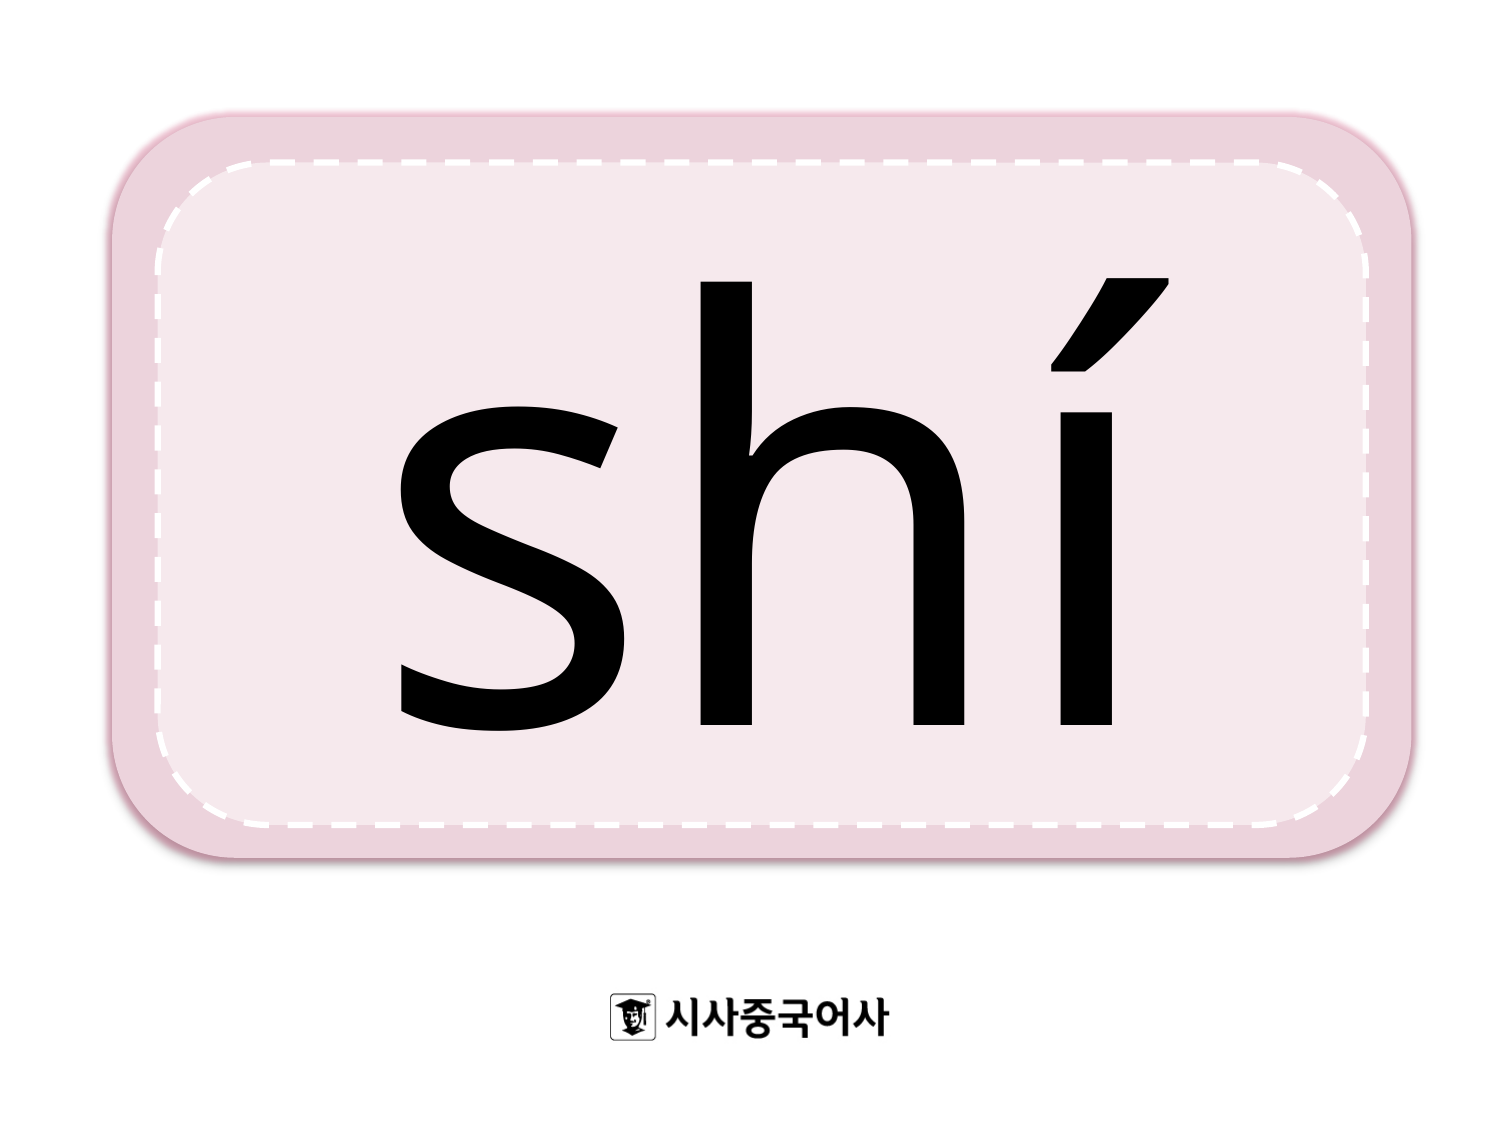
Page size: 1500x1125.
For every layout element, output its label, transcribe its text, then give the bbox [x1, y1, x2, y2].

text_box shí [162, 160, 1371, 824]
picture [602, 987, 898, 1047]
